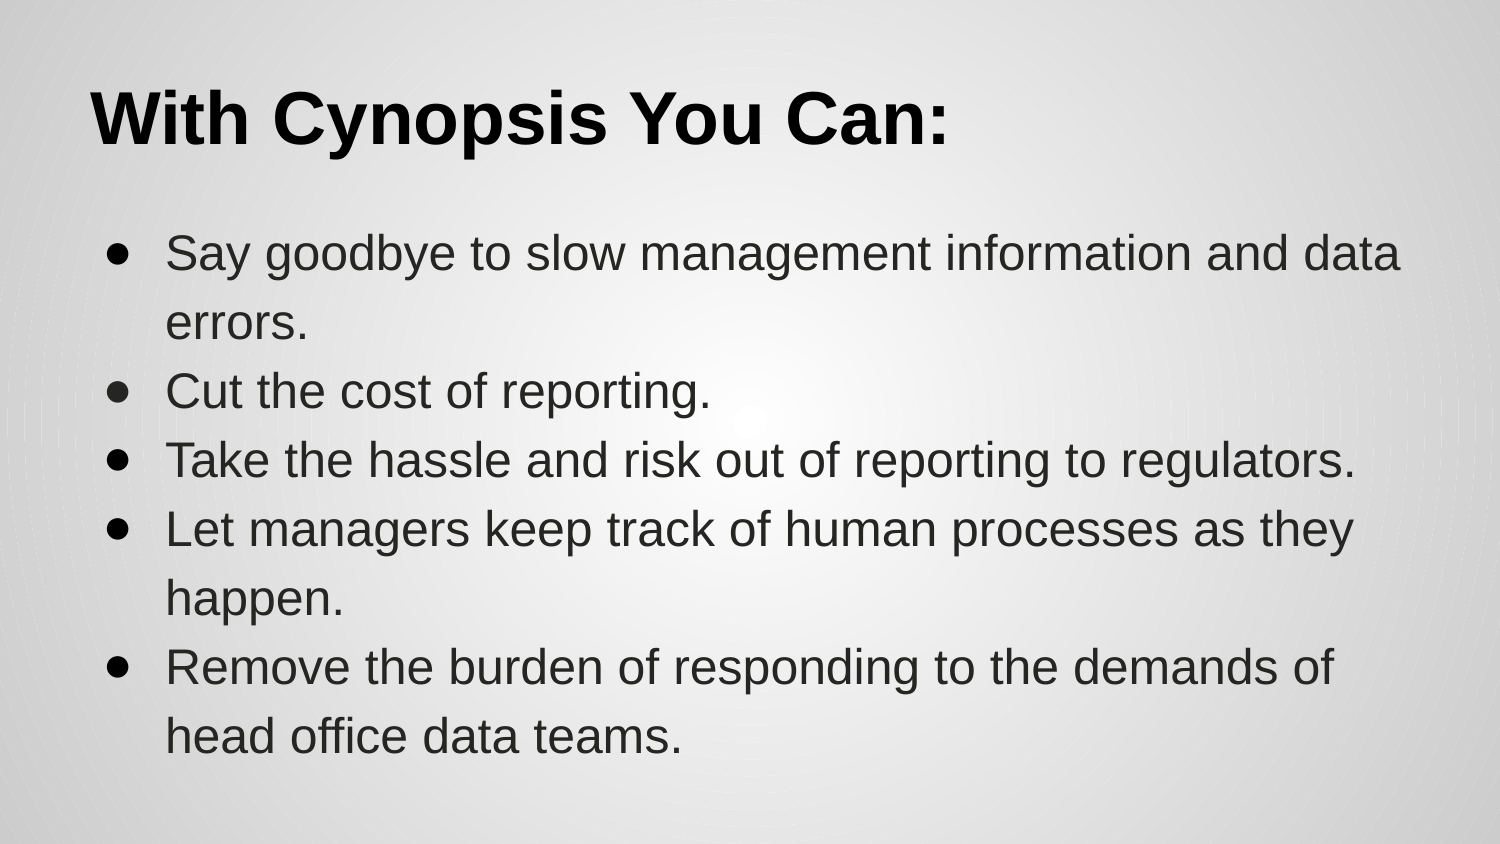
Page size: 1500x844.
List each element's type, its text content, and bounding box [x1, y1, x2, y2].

list Say goodbye to slow management information and data errors. Cut the cost of reporting. Take the hassle and risk out of reporting to regulators. Let managers keep track of human processes as they happen. Remove the burden of responding to the demands of head office data teams. [75, 196, 1425, 808]
title With Cynopsis You Can: [75, 33, 1425, 175]
